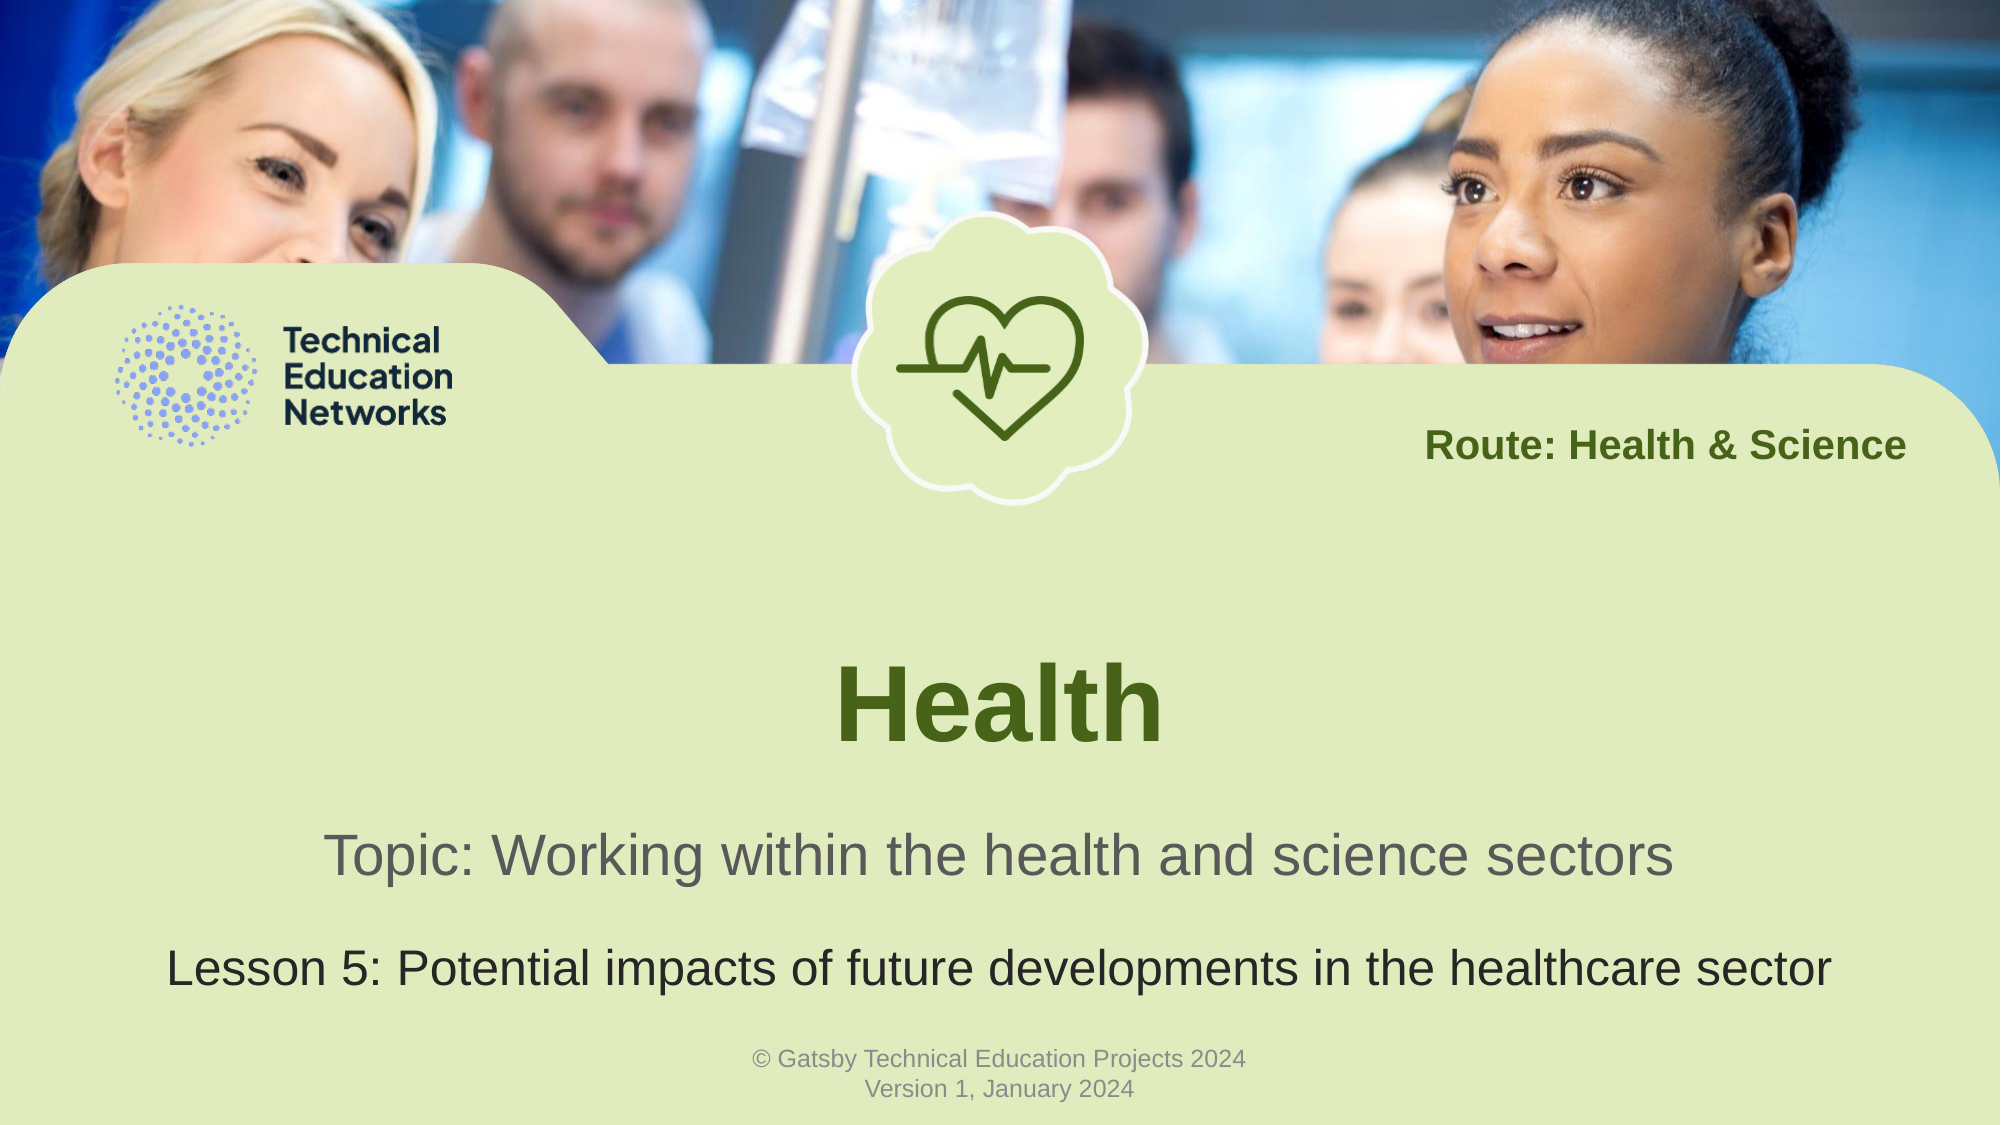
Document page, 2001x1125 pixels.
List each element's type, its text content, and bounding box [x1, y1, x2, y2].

list Lesson 5: Potential impacts of future developments in the healthcare sector [145, 922, 1855, 998]
picture [0, 0, 2000, 1125]
subtitle Topic: Working within the health and science sectors [249, 804, 1750, 900]
list Route: Health & Science [999, 406, 1923, 494]
title Health [249, 629, 1750, 773]
